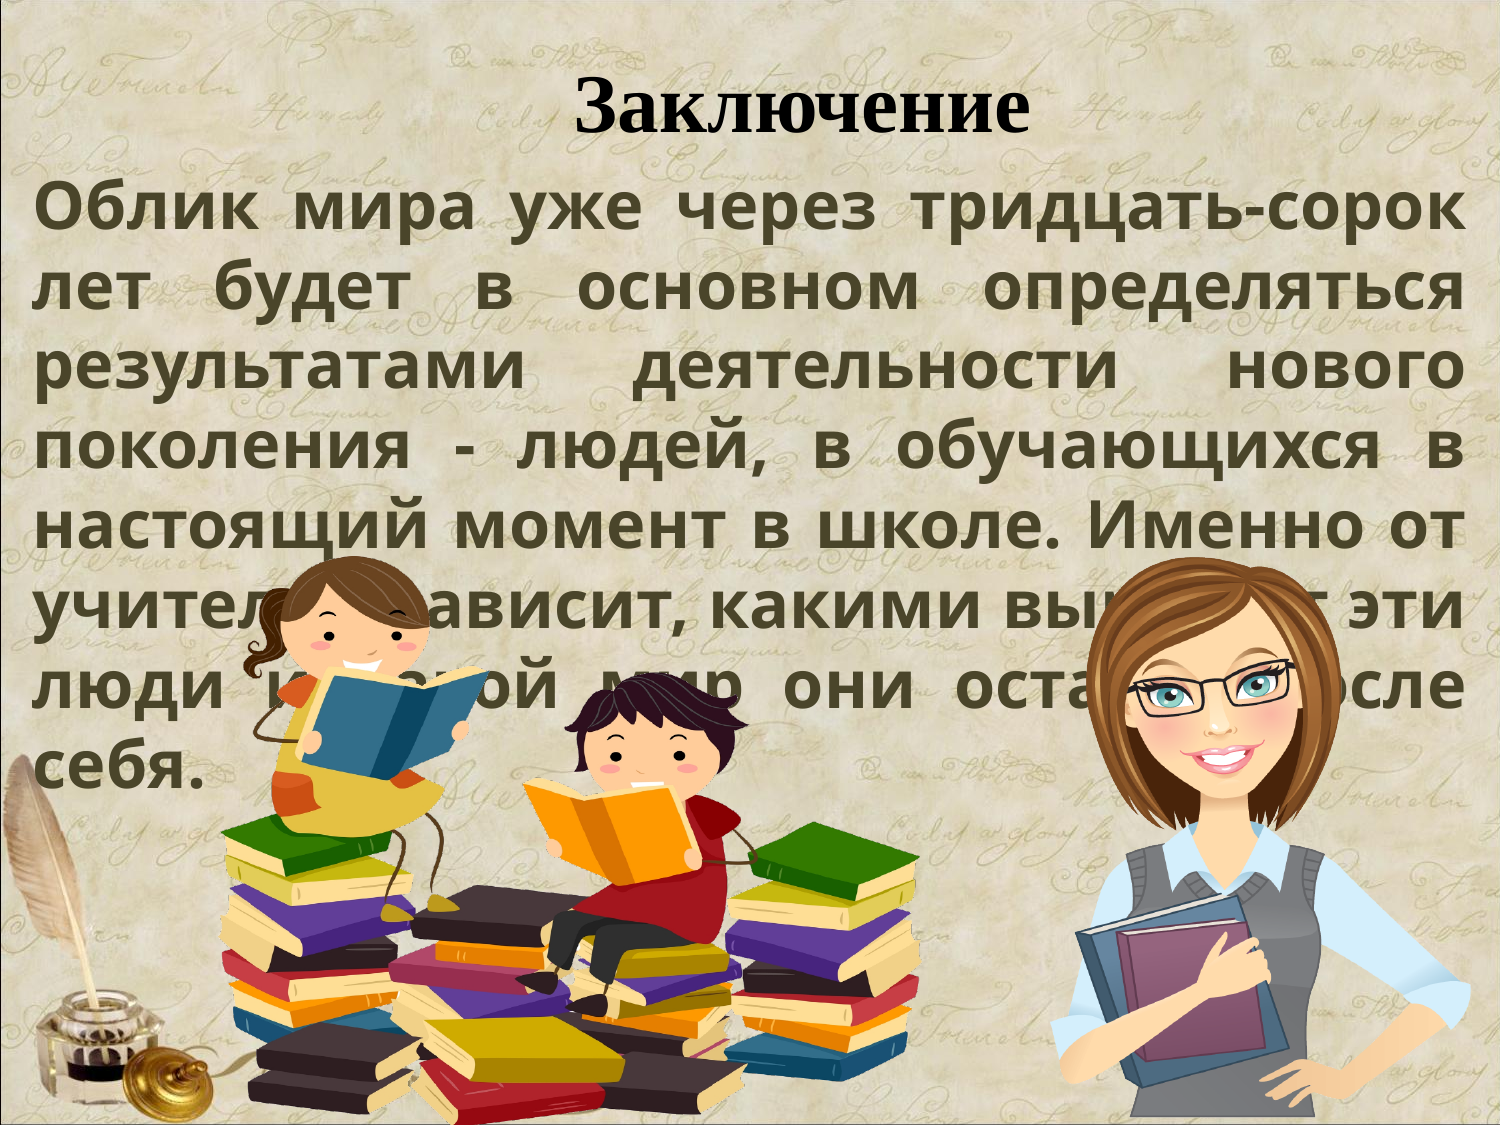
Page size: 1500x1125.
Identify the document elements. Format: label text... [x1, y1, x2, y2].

picture [0, 0, 1500, 1125]
title Заключение [153, 25, 1453, 154]
list Облик мира уже через тридцать-сорок лет будет в основном определяться результатами деятельности нового поколения - людей, в обучающихся в настоящий момент в школе. Именно от учителей зависит, какими вырастут эти люди и какой мир они оставят после себя. [17, 154, 1483, 433]
